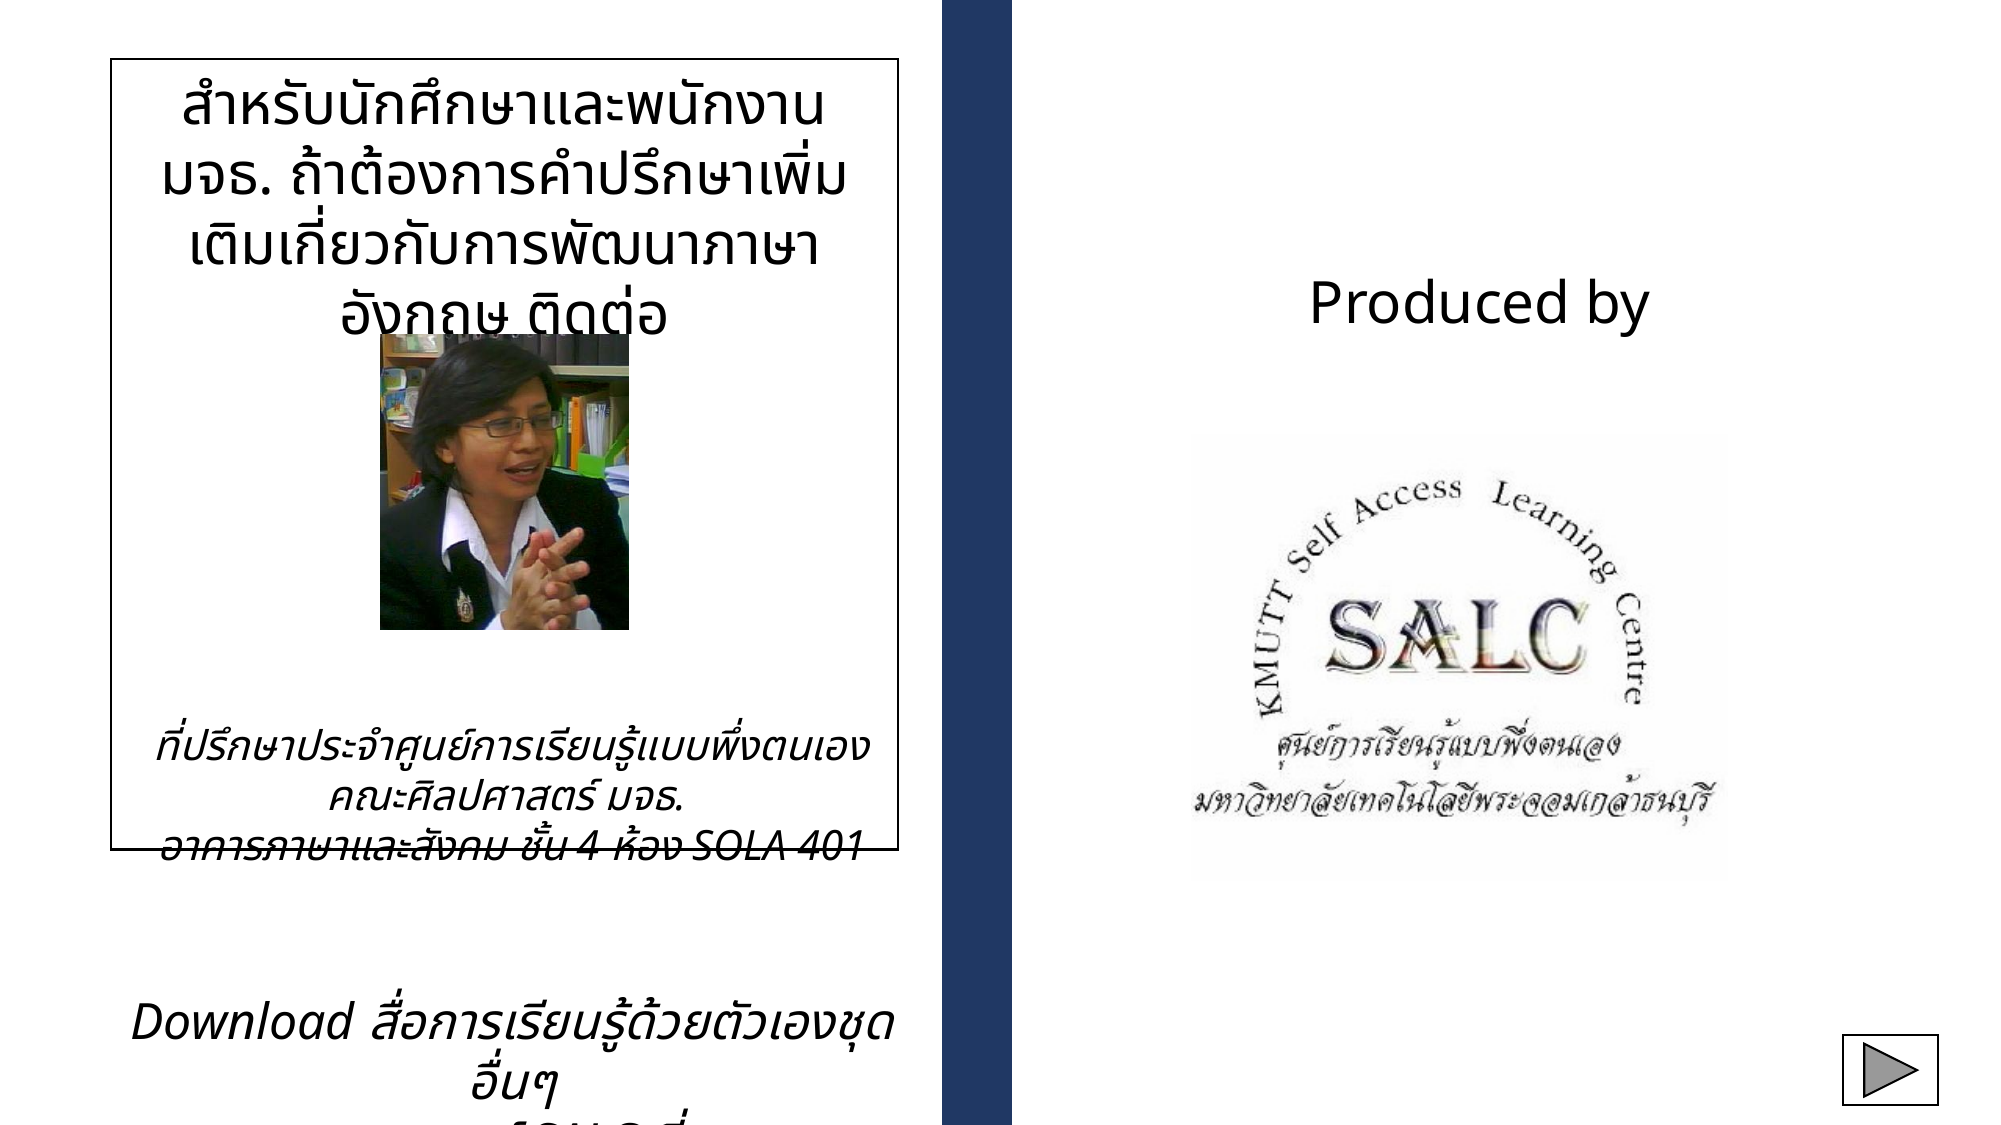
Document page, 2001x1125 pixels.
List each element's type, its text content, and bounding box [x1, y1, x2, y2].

table_header Produced by [1268, 252, 1691, 348]
picture [380, 334, 629, 630]
text_box [941, 0, 1013, 1125]
text_box [1842, 1034, 1939, 1106]
text_box ที่ปรึกษาประจำศูนย์การเรียนรู้แบบพึ่งตนเอง คณะศิลปศาสตร์ มจธ. อาคารภาษาและสังคม ชั้น 4 ห้อง SOLA 401 Download สื่อการเรียนรู้ด้วยตัวเองชุดอื่นๆ ของศูนย์ SALC ที่ http://kmuttsalc.wikispaces.com [111, 711, 913, 1125]
text_box สำหรับนักศึกษาและพนักงาน มจธ. ถ้าต้องการคำปรึกษาเพิ่มเติมเกี่ยวกับการพัฒนาภาษาอังกฤษ ติดต่อ [110, 58, 899, 851]
picture [1191, 434, 1728, 882]
